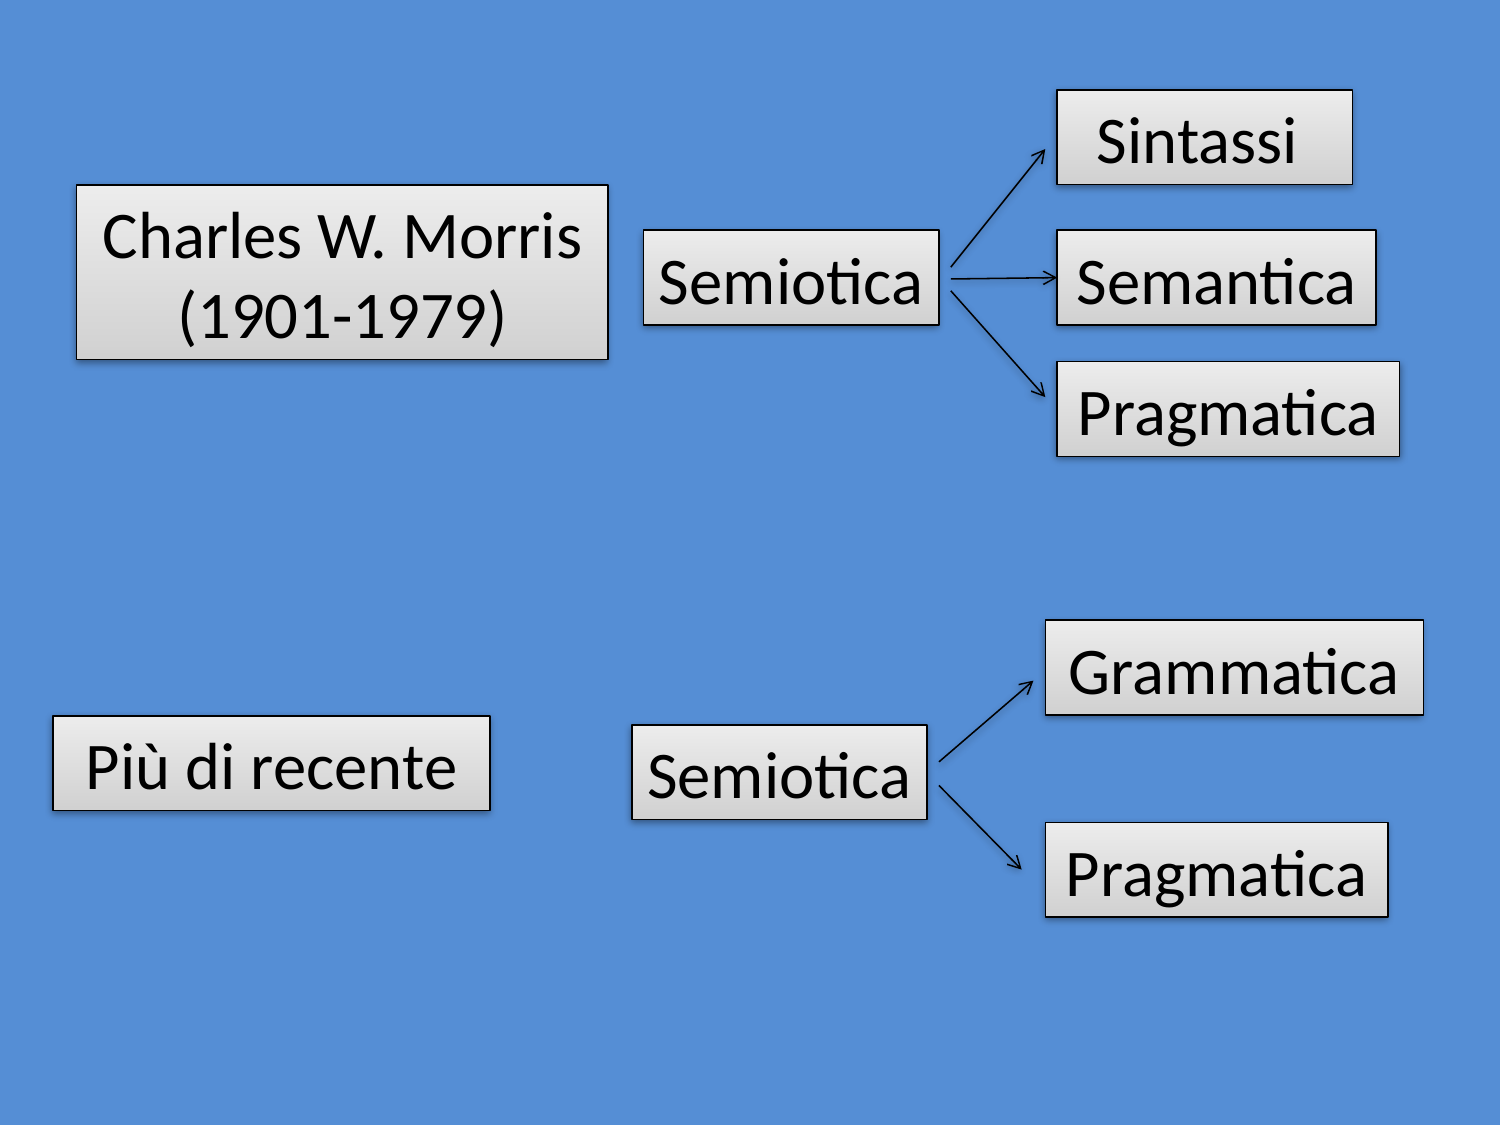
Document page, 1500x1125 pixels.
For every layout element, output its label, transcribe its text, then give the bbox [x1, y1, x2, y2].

text_box Grammatica [1045, 619, 1424, 716]
text_box Semantica [1056, 229, 1377, 326]
text_box Charles W. Morris (1901-1979) [76, 184, 609, 360]
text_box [950, 148, 1046, 268]
text_box Semiotica [643, 229, 940, 326]
text_box Pragmatica [1056, 361, 1400, 457]
text_box Più di recente [52, 715, 491, 811]
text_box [938, 680, 1034, 763]
text_box Pragmatica [1045, 822, 1389, 918]
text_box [938, 785, 1022, 870]
text_box Sintassi [1056, 89, 1353, 185]
text_box Semiotica [631, 724, 928, 820]
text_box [950, 290, 1046, 398]
